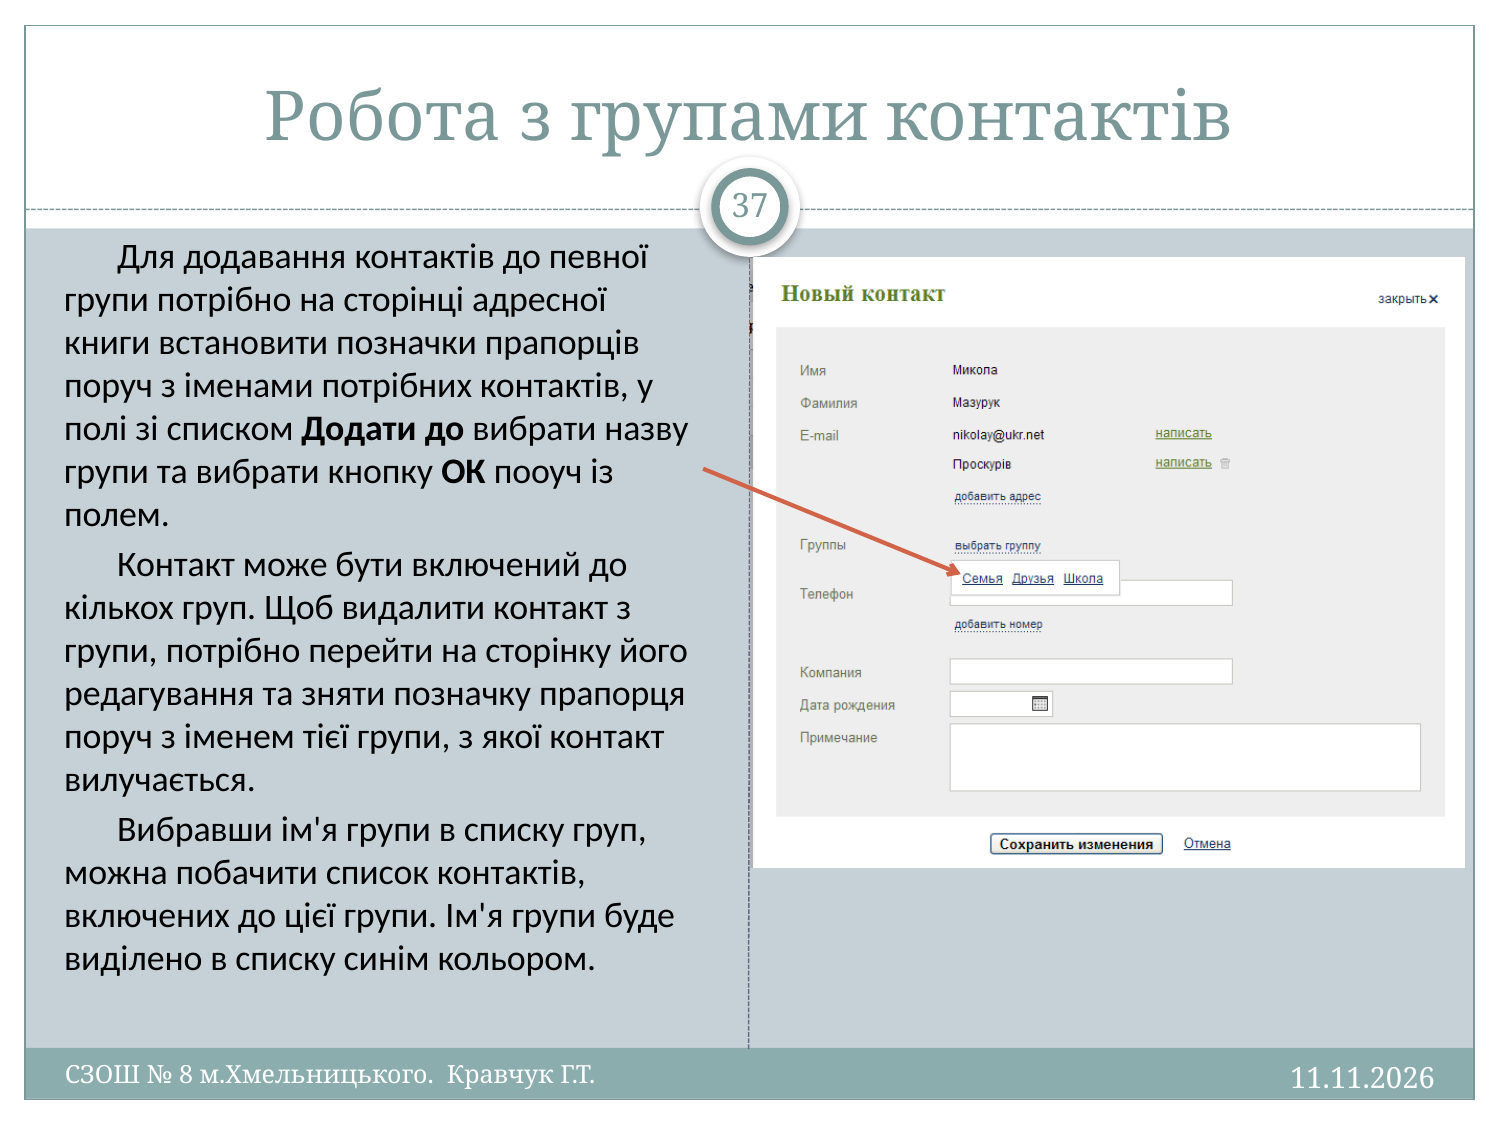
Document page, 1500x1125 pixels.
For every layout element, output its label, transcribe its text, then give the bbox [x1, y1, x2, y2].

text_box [702, 468, 962, 575]
list Для додавання контактів до певної групи потрібно на сторінці адресної книги встановити позначки прапорців поруч з іменами потрібних контактів, у полі зі списком Додати до вибрати назву групи та вибрати кнопку ОК пооуч із полем. Контакт може бути включений до кількох груп. Щоб видалити контакт з групи, потрібно перейти на сторінку його редагування та зняти позначку прапорця поруч з іменем тієї групи, з якої контакт вилучається. Вибравши ім'я групи в списку груп, можна побачити список контактів, включених до цієї групи. Ім'я групи буде виділено в списку синім кольором. [49, 224, 712, 993]
slide_number 37 [712, 170, 788, 243]
footer СЗОШ № 8 м.Хмельницького. Кравчук Г.Т. [50, 1051, 638, 1112]
title Робота з групами контактів [49, 37, 1450, 162]
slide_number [950, 1051, 1450, 1112]
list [749, 257, 1466, 868]
